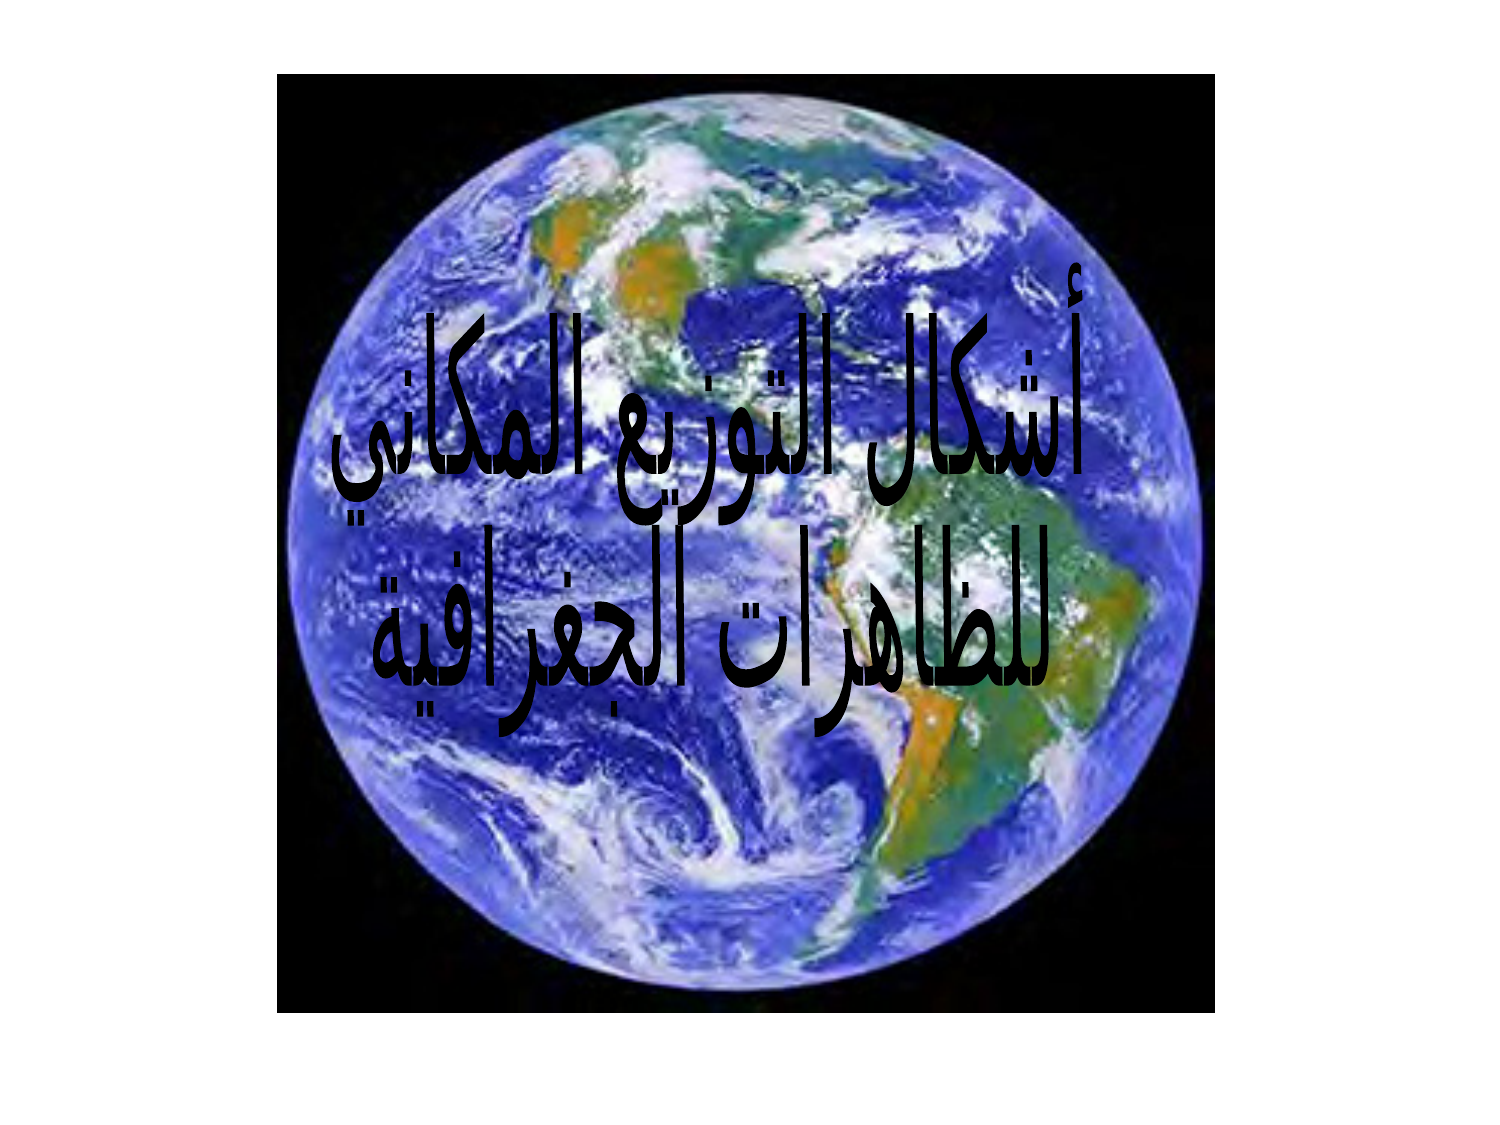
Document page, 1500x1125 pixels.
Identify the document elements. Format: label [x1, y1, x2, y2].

picture [277, 74, 1215, 1013]
